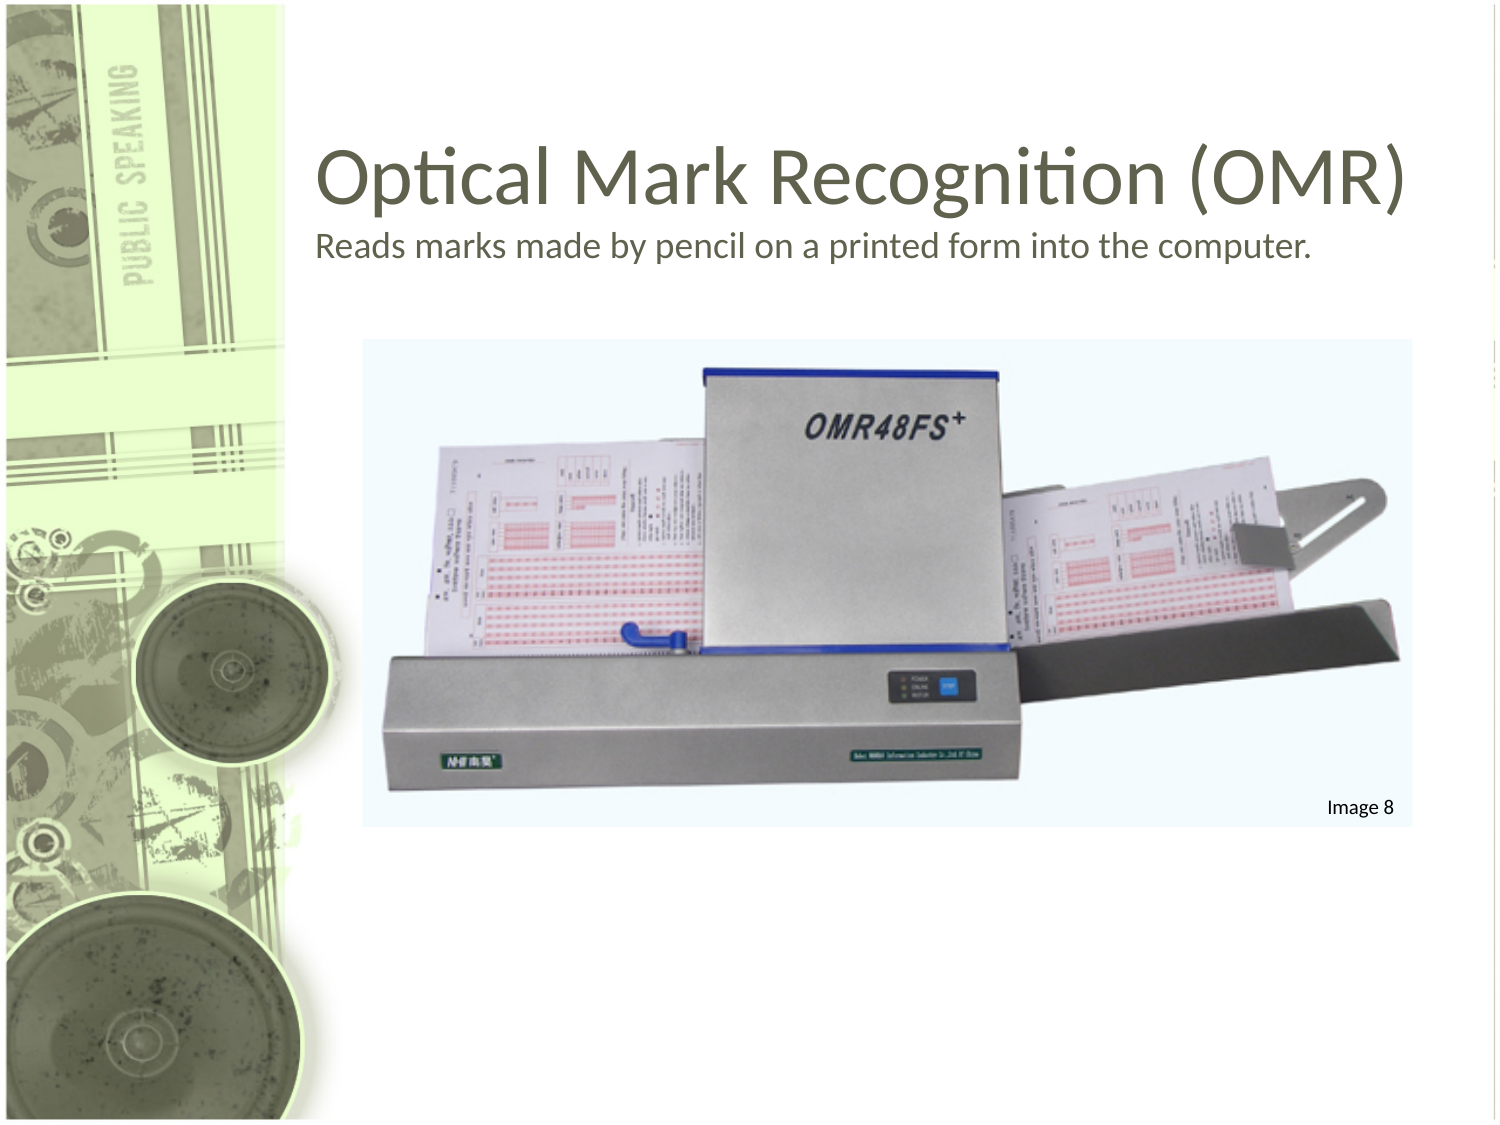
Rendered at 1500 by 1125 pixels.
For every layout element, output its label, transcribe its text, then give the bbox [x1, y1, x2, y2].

title Optical Mark Recognition (OMR) Reads marks made by pencil on a printed form into the computer. [299, 62, 1451, 326]
picture [0, 0, 1500, 1125]
